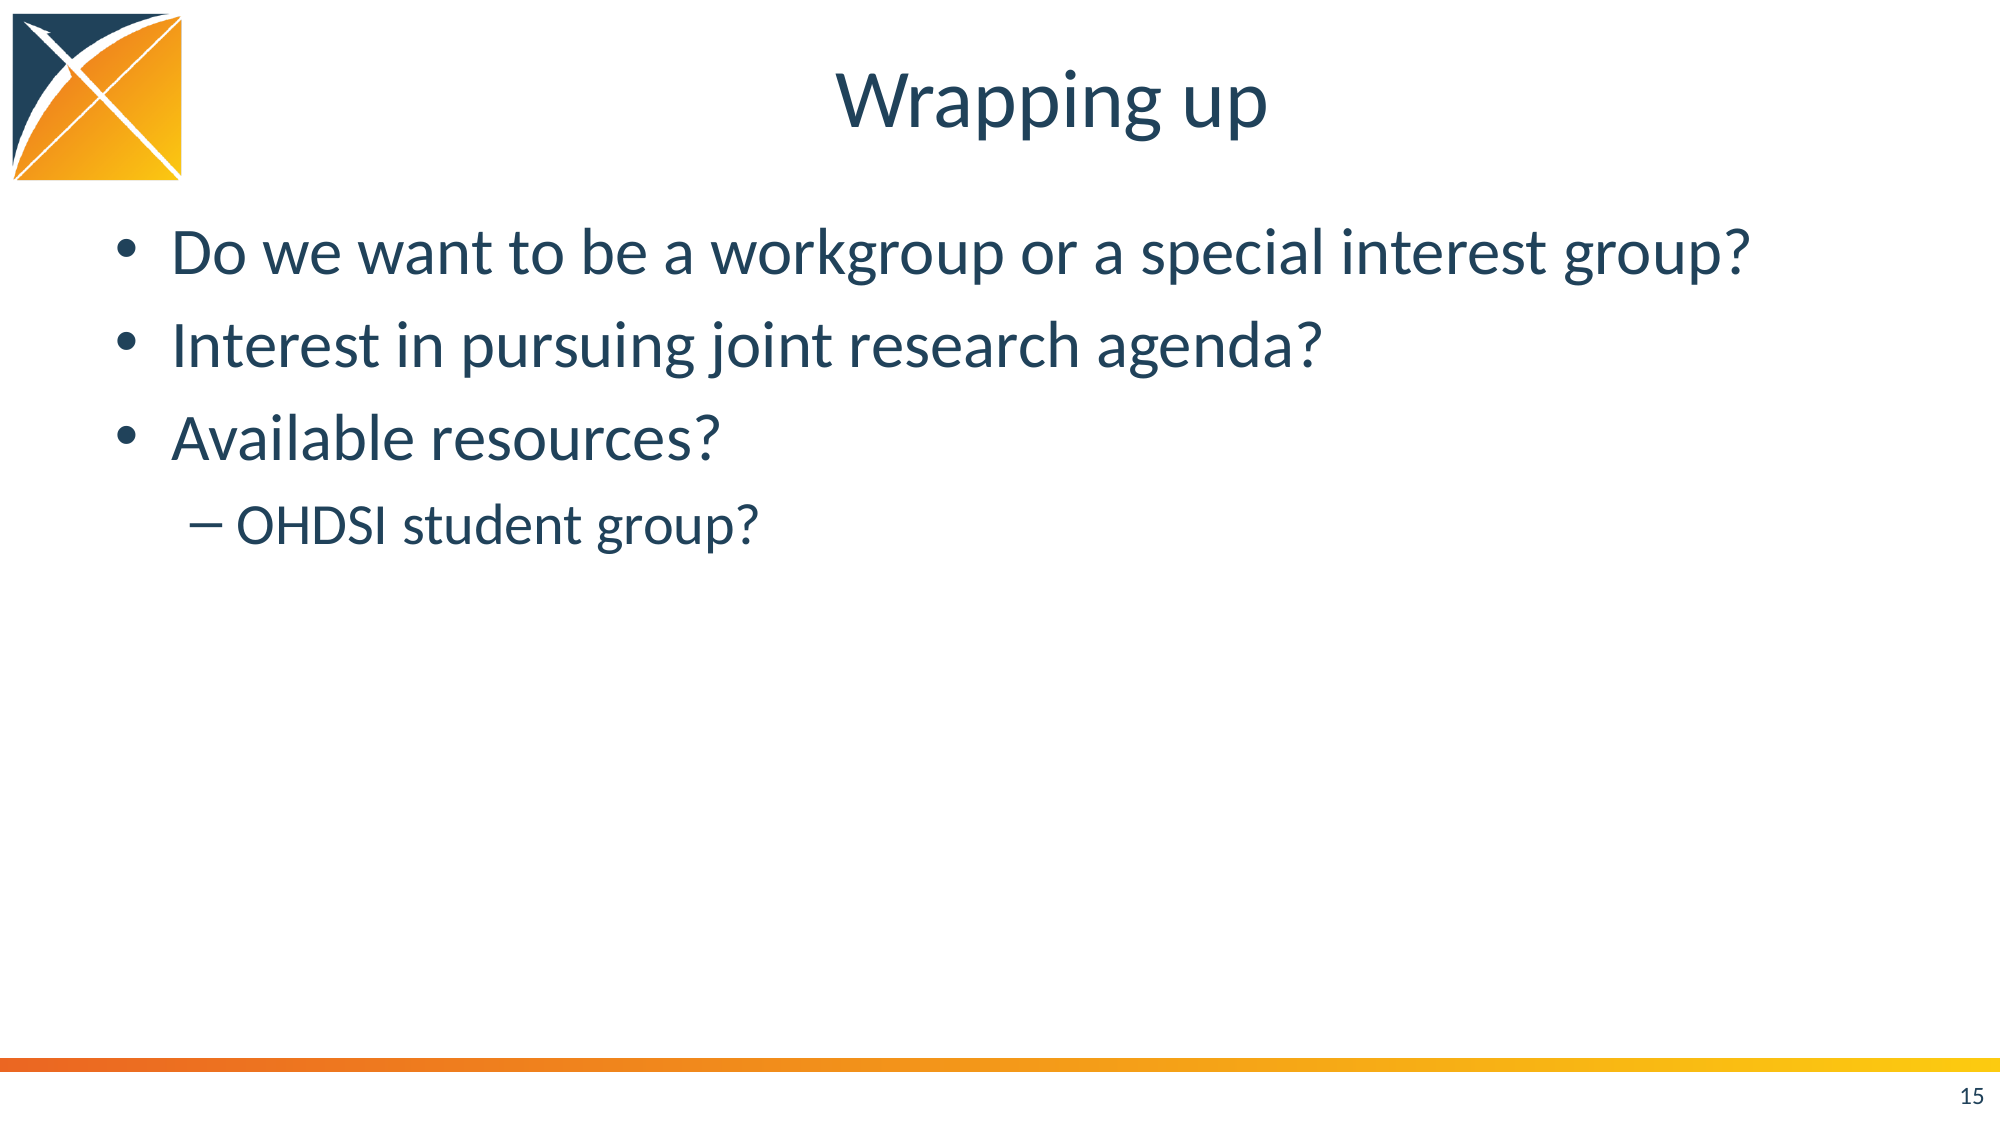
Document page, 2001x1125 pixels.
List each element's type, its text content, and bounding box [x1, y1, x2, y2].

slide_number 15 [1533, 1065, 2000, 1125]
picture [0, 0, 206, 200]
list Do we want to be a workgroup or a special interest group? Interest in pursuing joint research agenda? Available resources? OHDSI student group? [99, 200, 1900, 1005]
title Wrapping up [205, 24, 1900, 163]
